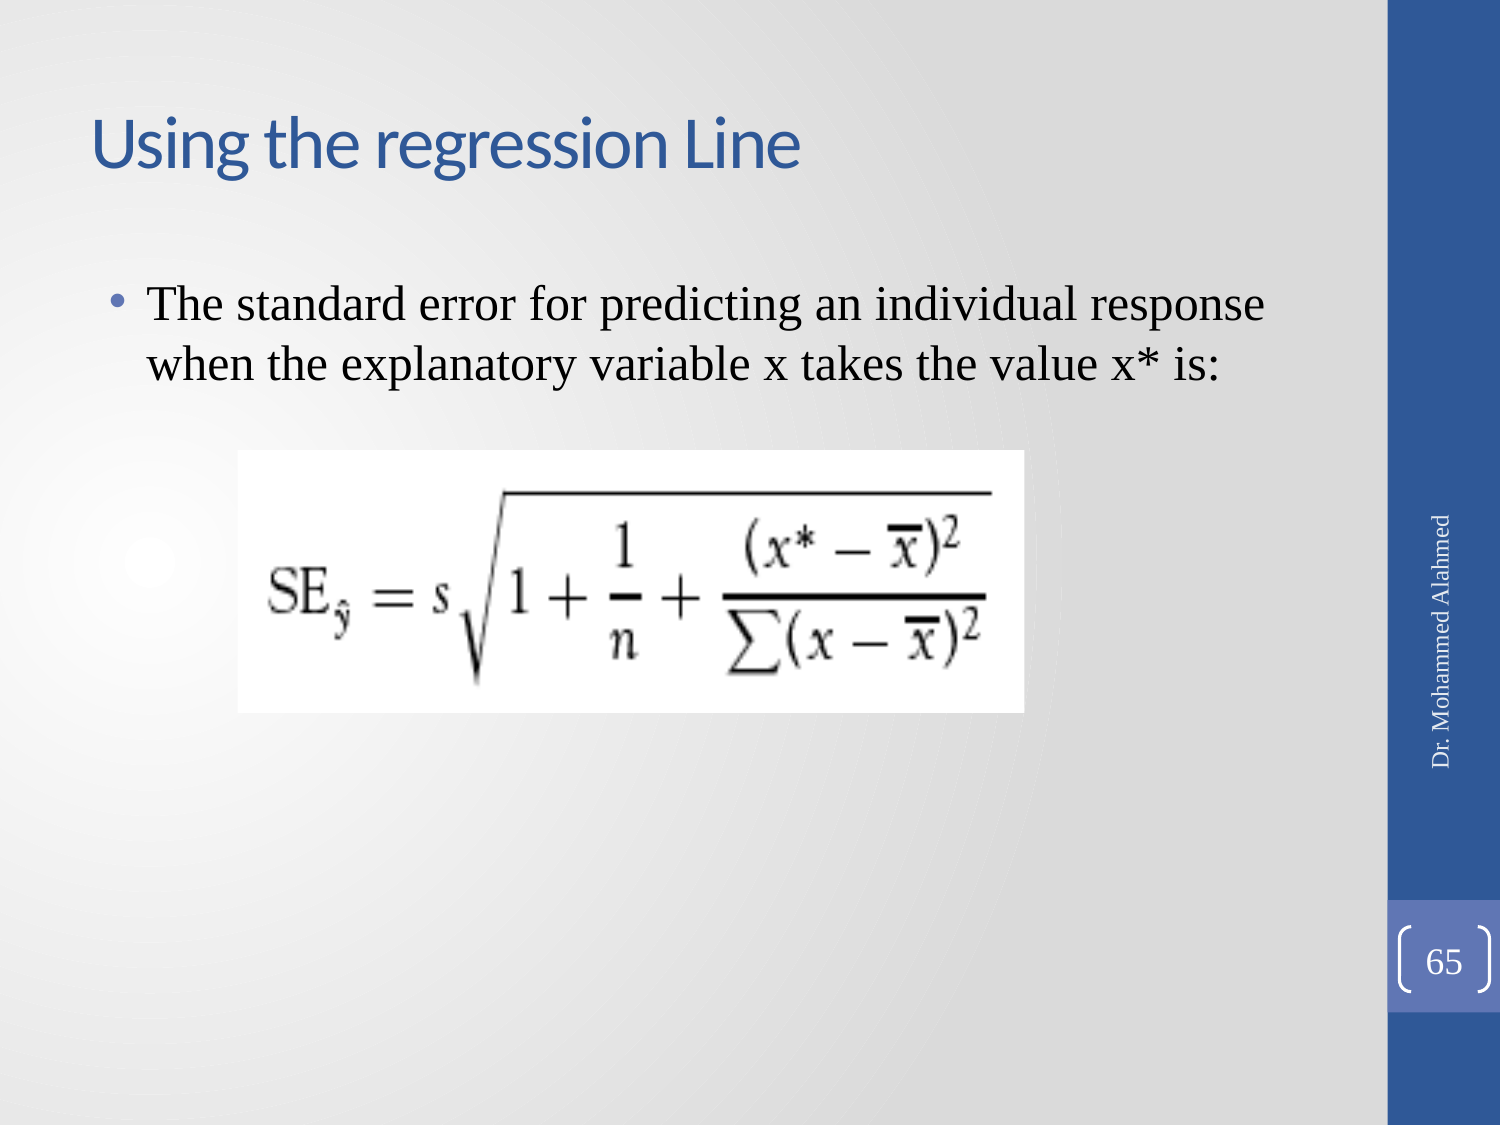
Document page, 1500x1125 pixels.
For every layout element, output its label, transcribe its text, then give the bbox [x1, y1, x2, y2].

footer Dr. Mohammed Alahmed [1408, 500, 1469, 889]
list The standard error for predicting an individual response when the explanatory variable x takes the value x* is: [75, 262, 1325, 1050]
title Using the regression Line [75, 45, 1325, 233]
slide_number 65 [1397, 925, 1492, 994]
picture [236, 449, 1025, 713]
